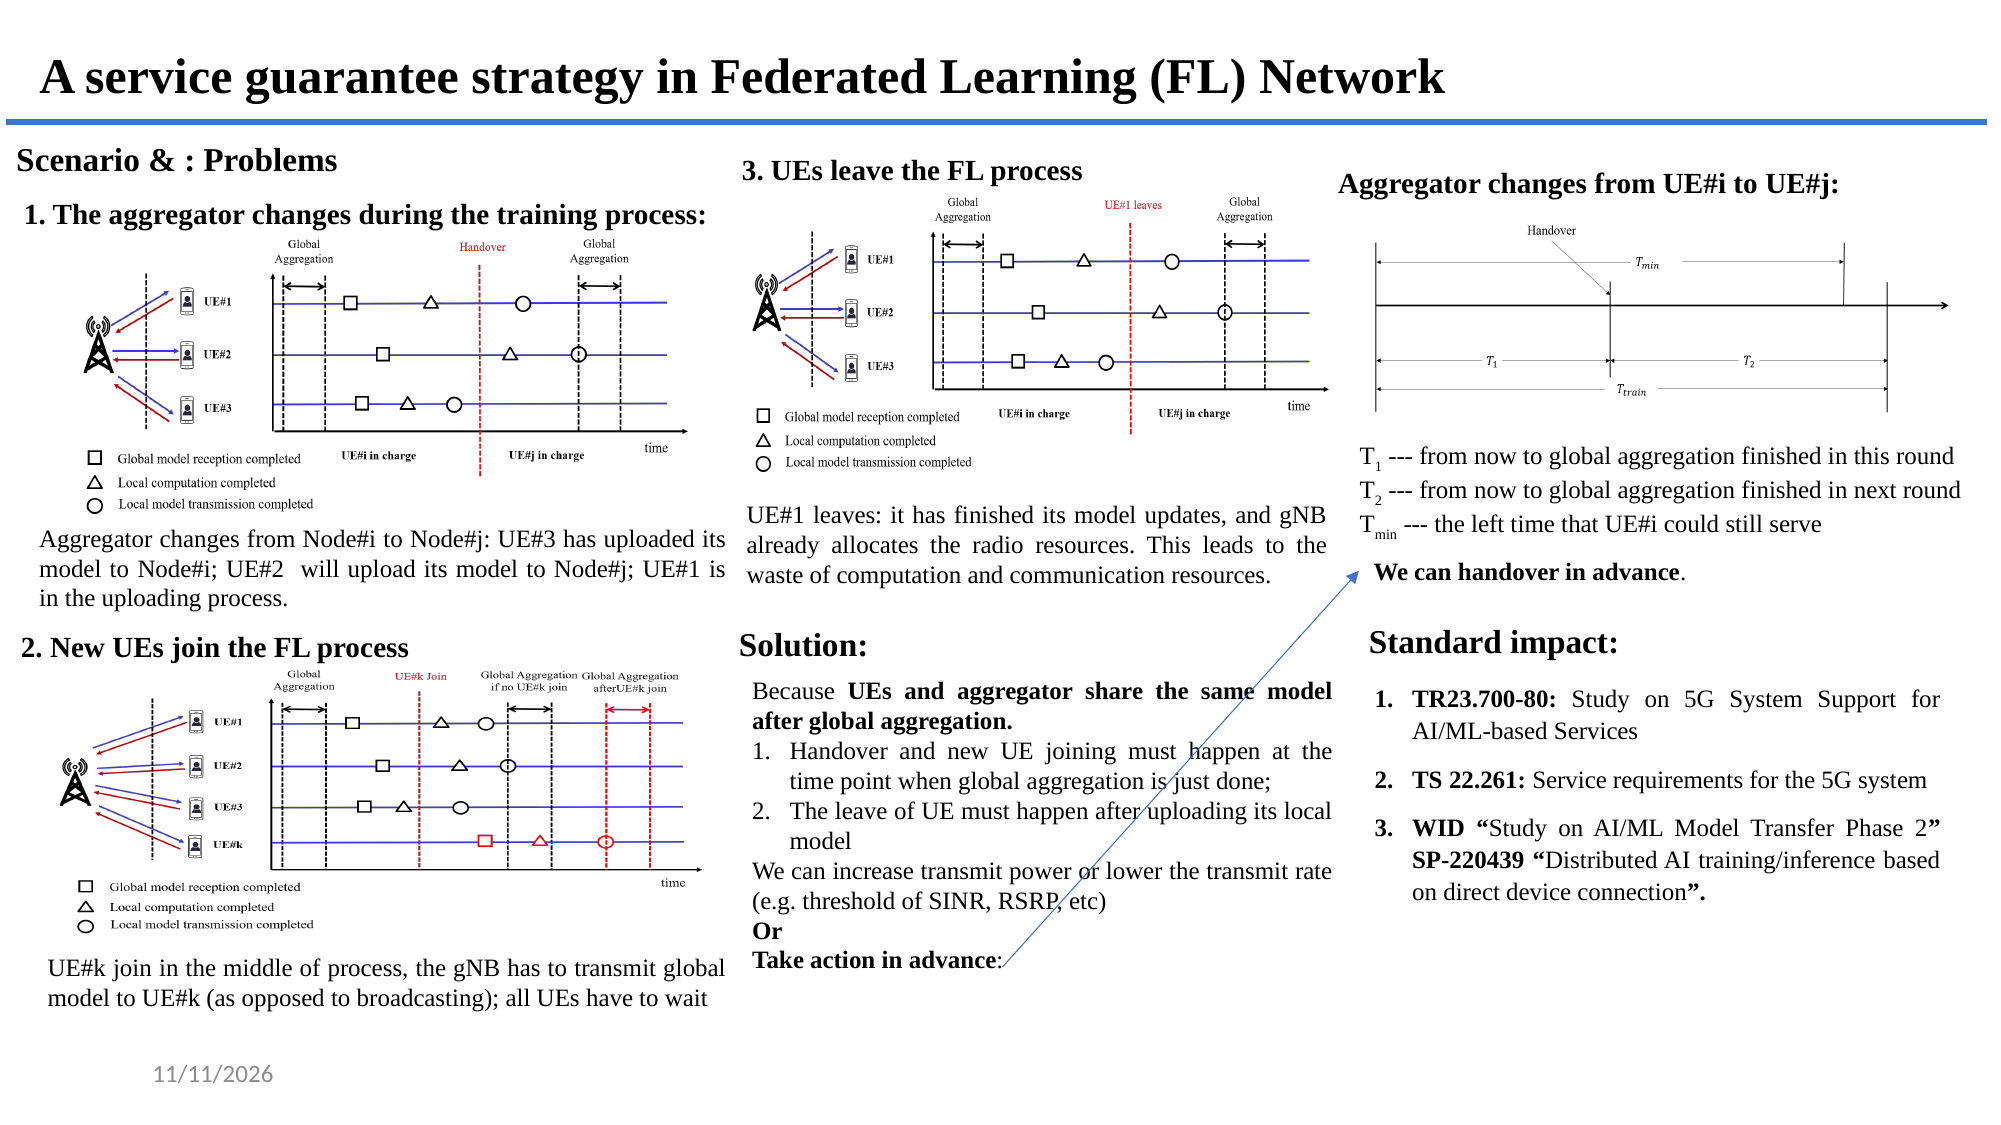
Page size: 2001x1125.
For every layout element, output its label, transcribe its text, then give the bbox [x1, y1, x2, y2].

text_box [1002, 571, 1359, 967]
text_box T1 --- from now to global aggregation finished in this round T2 --- from now to global aggregation finished in next round Tmin --- the left time that UE#i could still serve [1344, 432, 2000, 550]
text_box TR23.700-80: Study on 5G System Support for AI/ML-based Services TS 22.261: Service requirements for the 5G system WID “Study on AI/ML Model Transfer Phase 2” SP-220439 “Distributed AI training/inference based on direct device connection”. [1359, 672, 1956, 913]
title A service guarantee strategy in Federated Learning (FL) Network [24, 125, 1939, 130]
text_box 1. The aggregator changes during the training process: [9, 187, 751, 238]
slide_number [137, 1042, 588, 1103]
text_box Aggregator changes from Node#i to Node#j: UE#3 has uploaded its model to Node#i; UE#2 will upload its model to Node#j; UE#1 is in the uploading process. [24, 514, 742, 620]
text_box 3. UEs leave the FL process [727, 143, 1348, 194]
text_box UE#k join in the middle of process, the gNB has to transmit global model to UE#k (as opposed to broadcasting); all UEs have to wait [33, 943, 742, 1019]
text_box Standard impact: [1359, 605, 1871, 672]
picture [751, 190, 1334, 478]
picture [58, 664, 708, 938]
text_box Scenario & : Problems [1, 127, 370, 190]
text_box We can handover in advance. [1358, 548, 1970, 594]
title A service guarantee strategy in Federated Learning (FL) Network [24, 25, 1939, 119]
text_box 2. New UEs join the FL process [6, 620, 655, 671]
text_box UE#1 leaves: it has finished its model updates, and gNB already allocates the radio resources. This leads to the waste of computation and communication resources. [731, 491, 1343, 597]
picture [1372, 218, 1956, 413]
text_box Aggregator changes from UE#i to UE#j: [1323, 156, 1906, 207]
text_box Solution: [723, 611, 925, 675]
picture [81, 232, 693, 520]
text_box Because UEs and aggregator share the same model after global aggregation. Handover and new UE joining must happen at the time point when global aggregation is just done; The leave of UE must happen after uploading its local model We can increase transmit power or lower the transmit rate (e.g. threshold of SINR, RSRP, etc) Or Take action in advance: [737, 667, 1348, 982]
